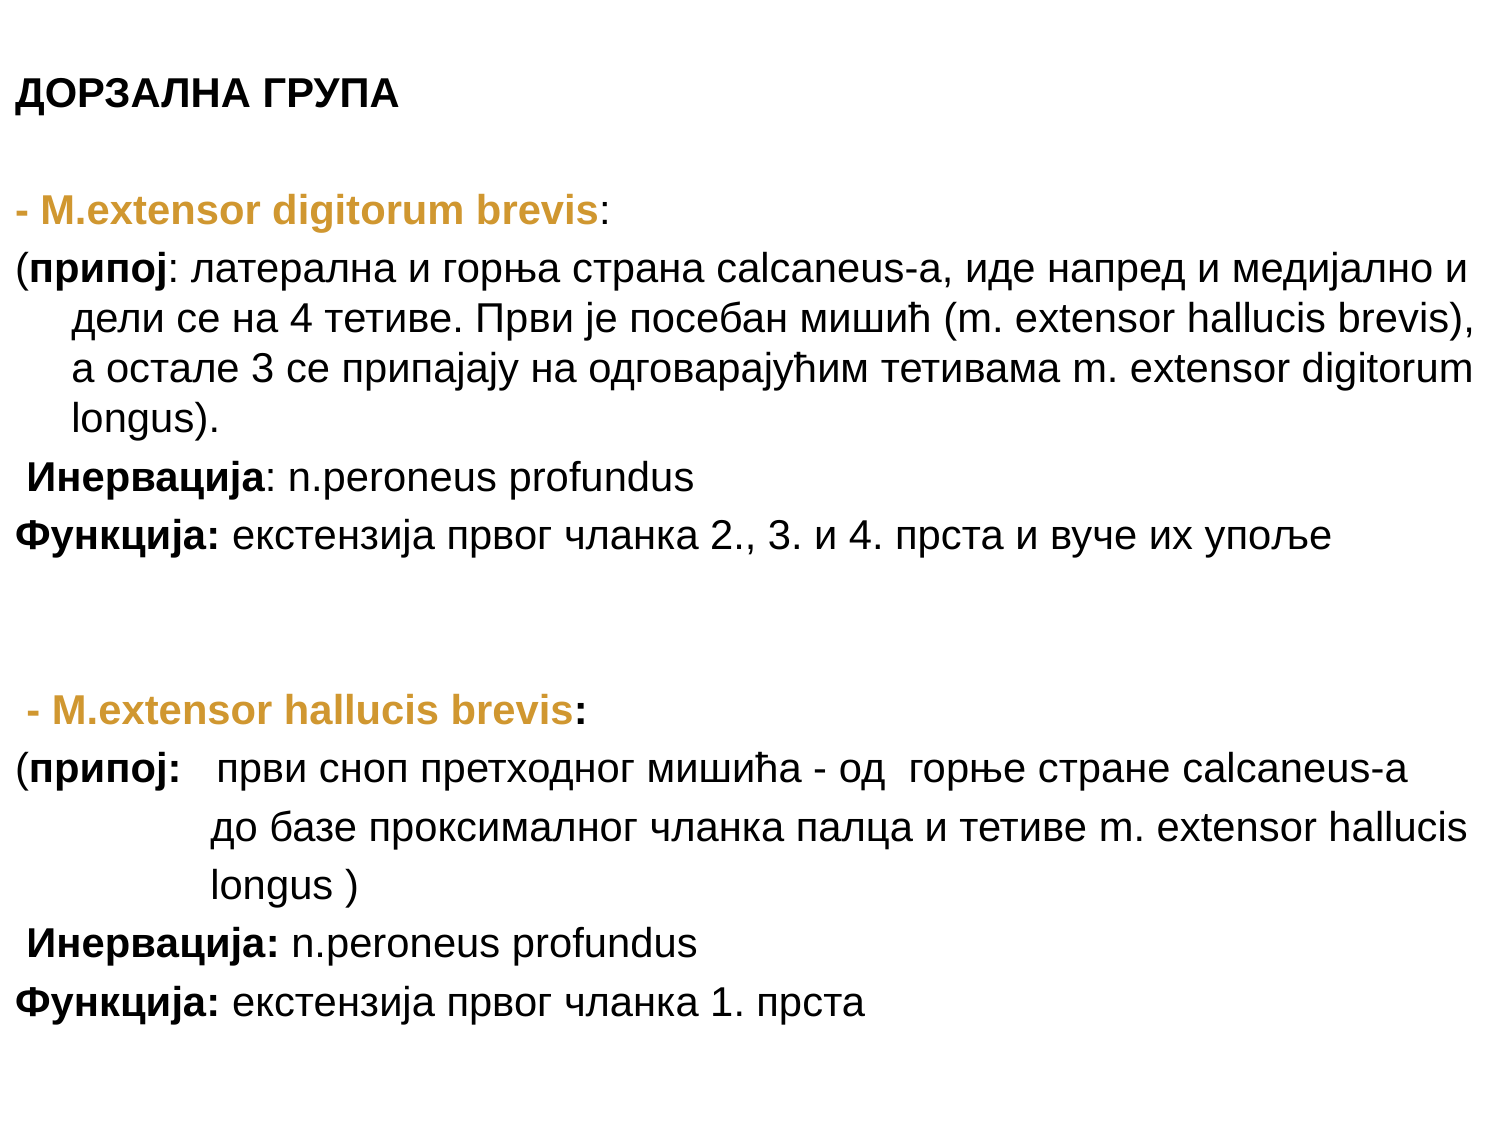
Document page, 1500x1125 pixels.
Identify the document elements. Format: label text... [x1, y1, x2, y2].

list ДОРЗАЛНА ГРУПА - M.extensor digitorum brevis: (припој: латерална и горња страна calcaneus-a, иде напред и медијално и дели се на 4 тетиве. Први је посебан мишић (m. extensor hallucis brevis), а остале 3 се припајају на одговарајућим тетивама m. extensor digitorum longus). Инервација: n.peroneus profundus Функција: екстензија првог чланка 2., 3. и 4. прста и вуче их упоље - M.extensor hallucis brevis: (припој: први сноп претходног мишића - од горње стране calcaneus-a до базе проксималног чланка палца и тетиве m. extensor hallucis longus ) Инервaција: n.peroneus profundus Функција: екстензија првог чланка 1. прста [0, 0, 1500, 1125]
